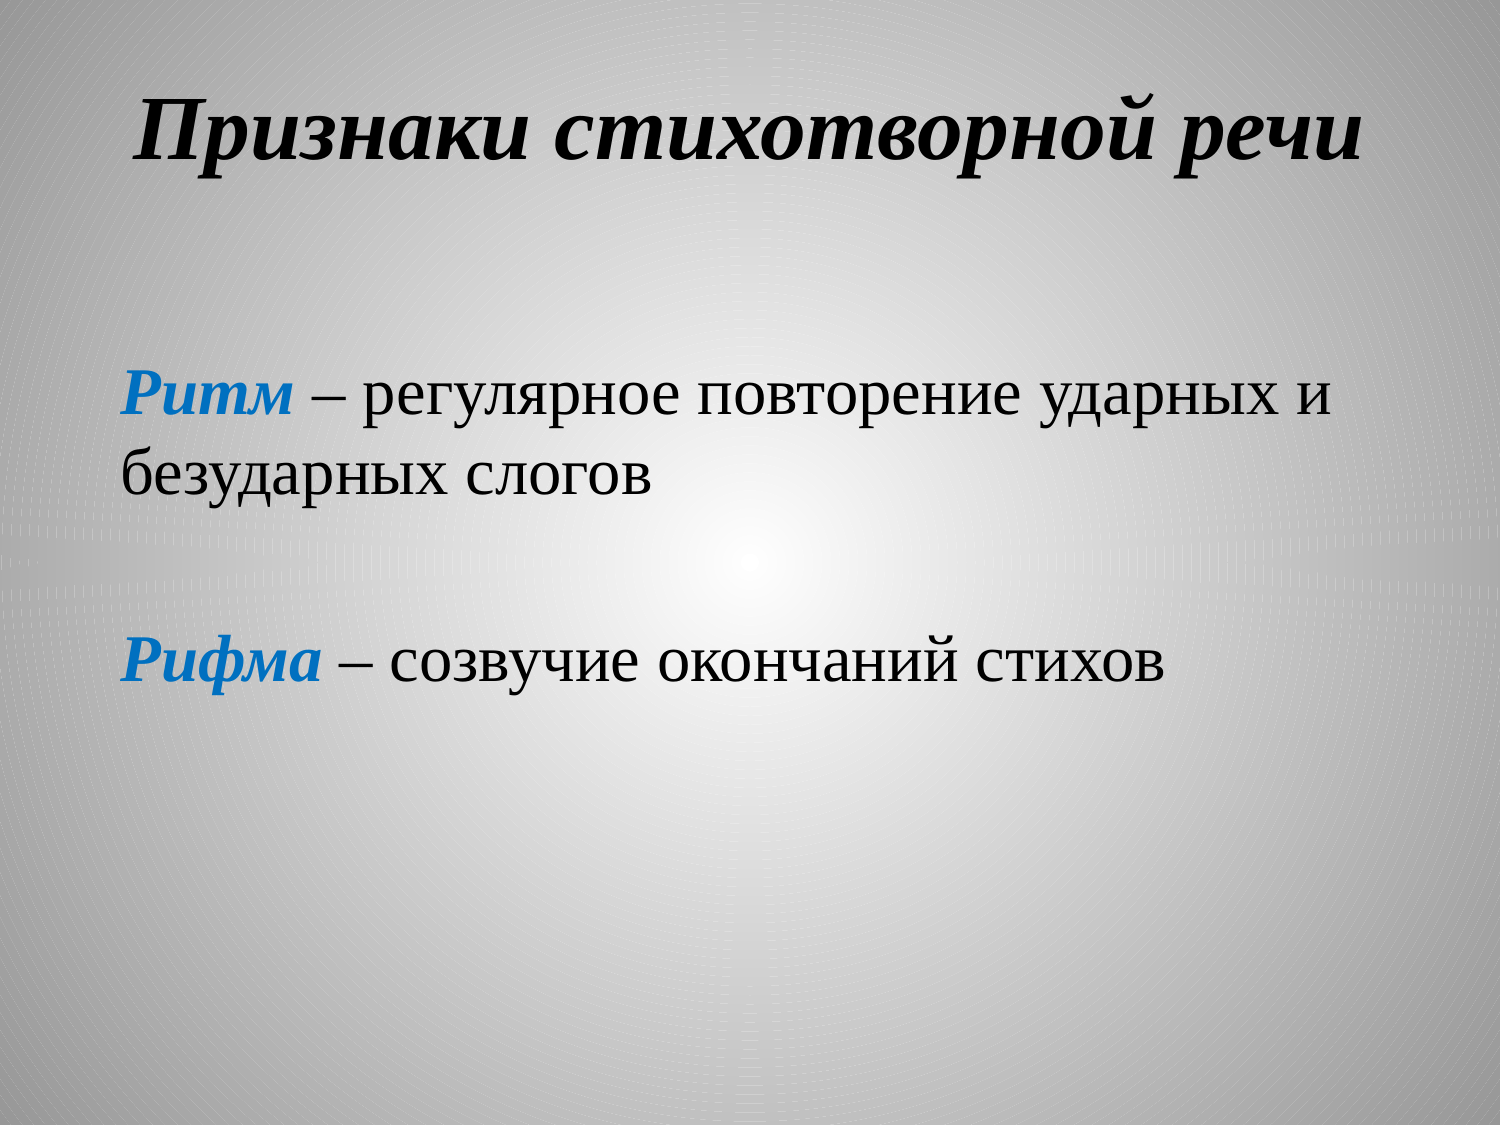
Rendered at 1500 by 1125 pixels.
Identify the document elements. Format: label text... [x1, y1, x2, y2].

subtitle Ритм – регулярное повторение ударных и безударных слогов Рифма – созвучие окончаний стихов [105, 339, 1465, 925]
title Признаки стихотворной речи [112, 46, 1388, 200]
